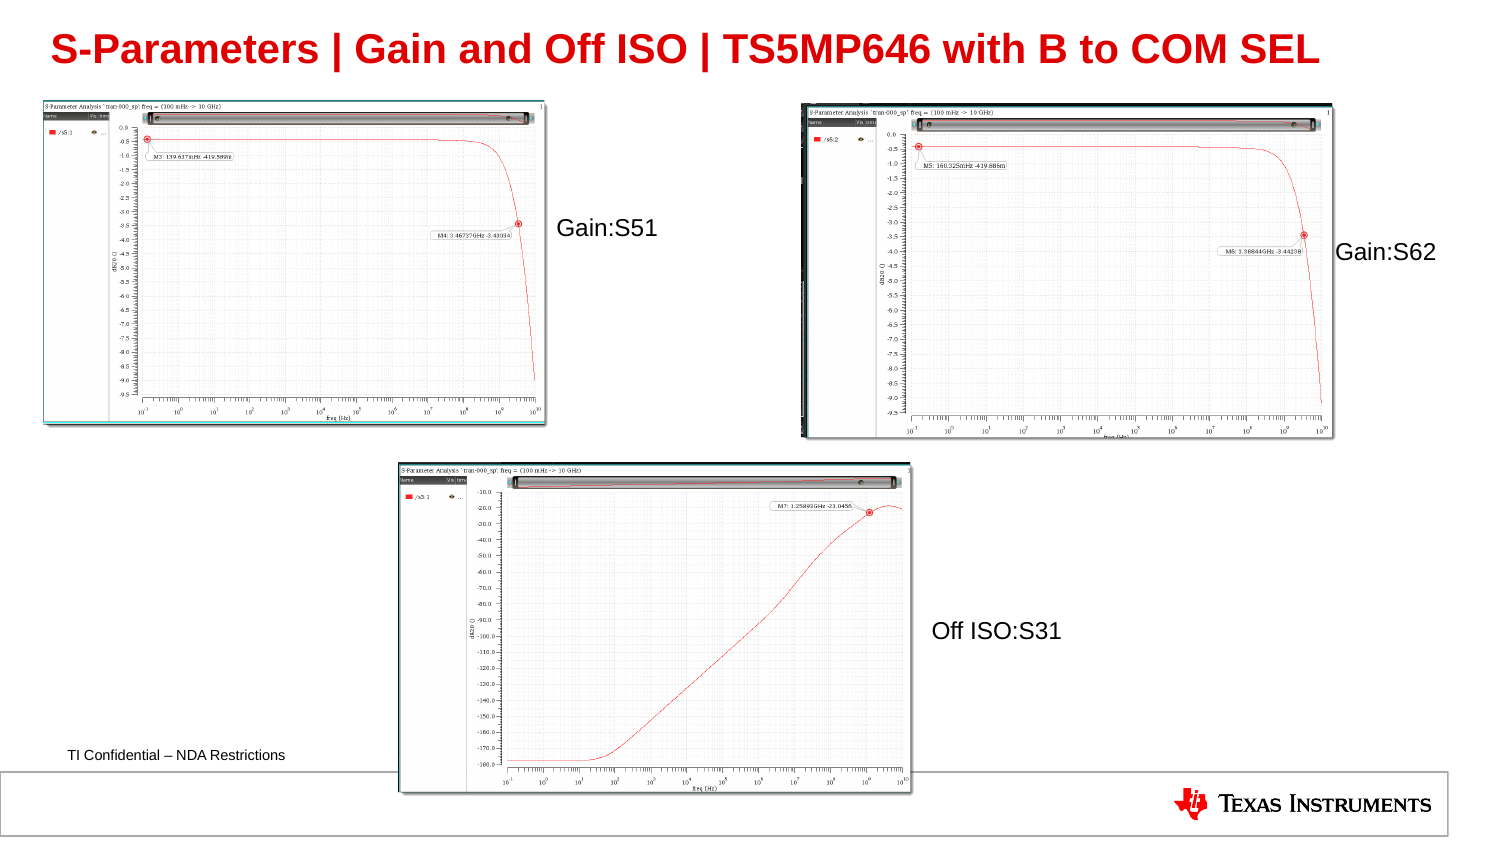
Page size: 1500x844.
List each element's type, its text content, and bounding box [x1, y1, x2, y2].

text_box Gain:S62 [1342, 228, 1499, 274]
title S-Parameters | Gain and Off ISO | TS5MP646 with B to COM SEL [37, 0, 1472, 102]
picture [1174, 788, 1431, 820]
text_box Off ISO:S31 [924, 608, 1109, 654]
text_box Gain:S51 [556, 205, 721, 250]
picture [398, 462, 918, 799]
picture [801, 103, 1339, 444]
picture [43, 100, 551, 431]
